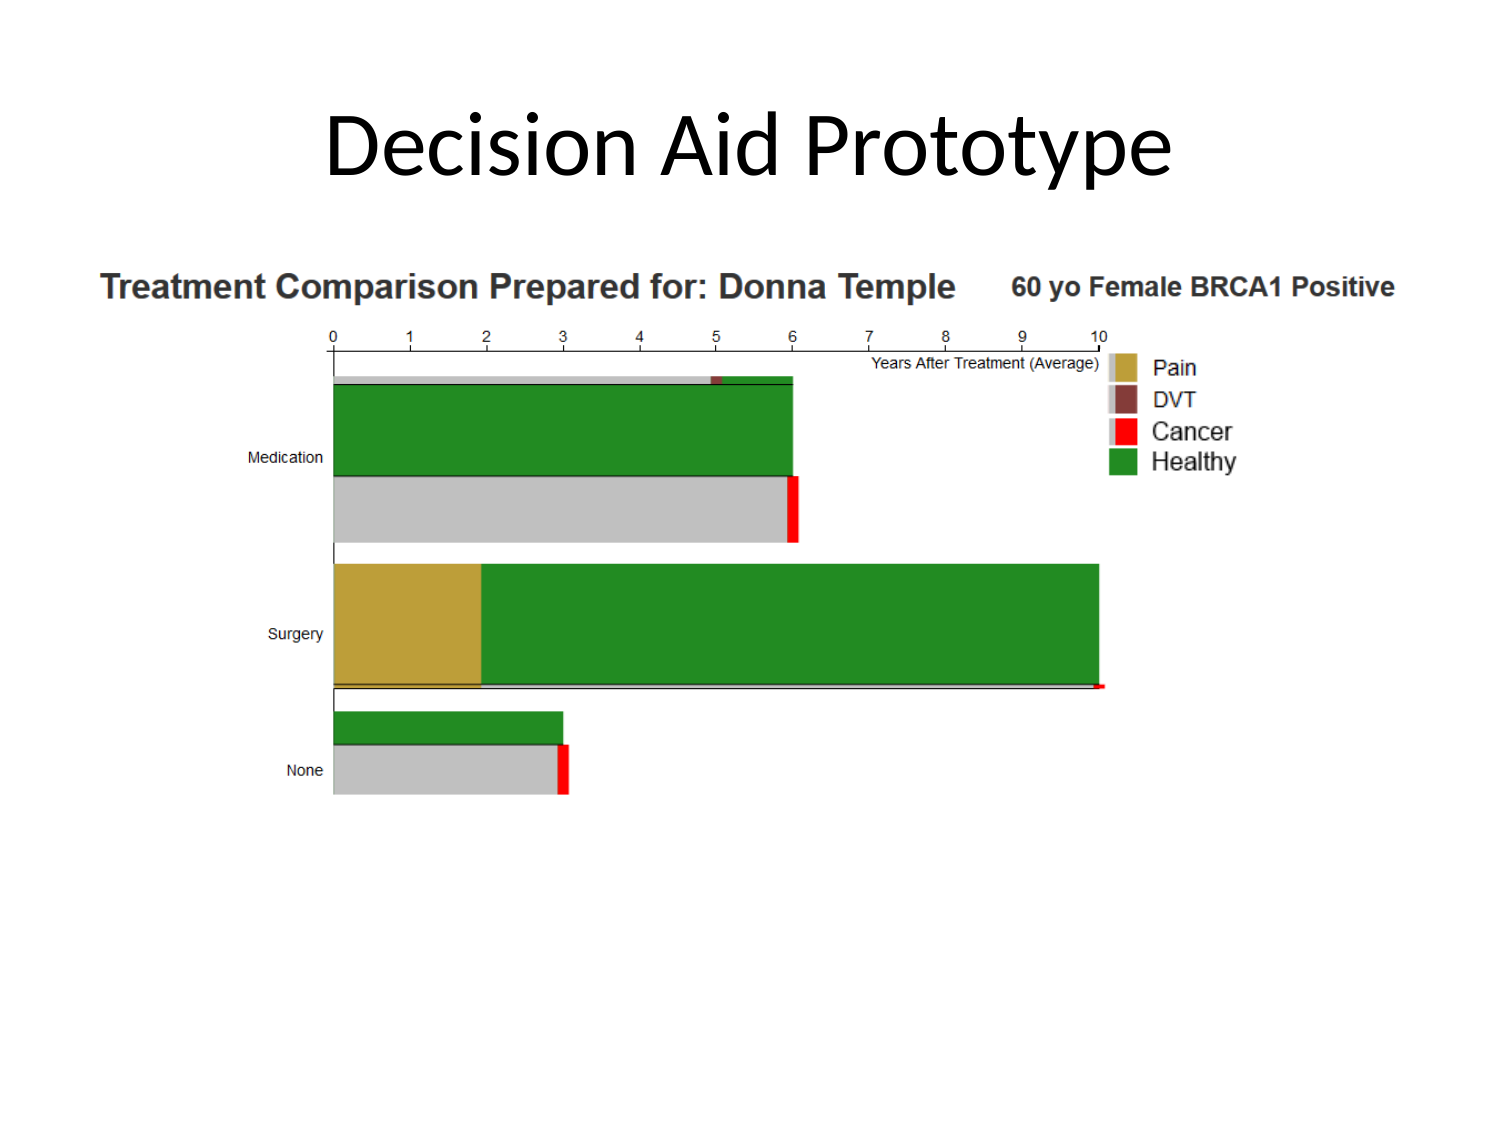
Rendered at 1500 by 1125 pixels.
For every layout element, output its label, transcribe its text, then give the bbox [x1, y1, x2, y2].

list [87, 262, 1402, 951]
title Decision Aid Prototype [75, 45, 1425, 233]
picture [1099, 349, 1249, 485]
